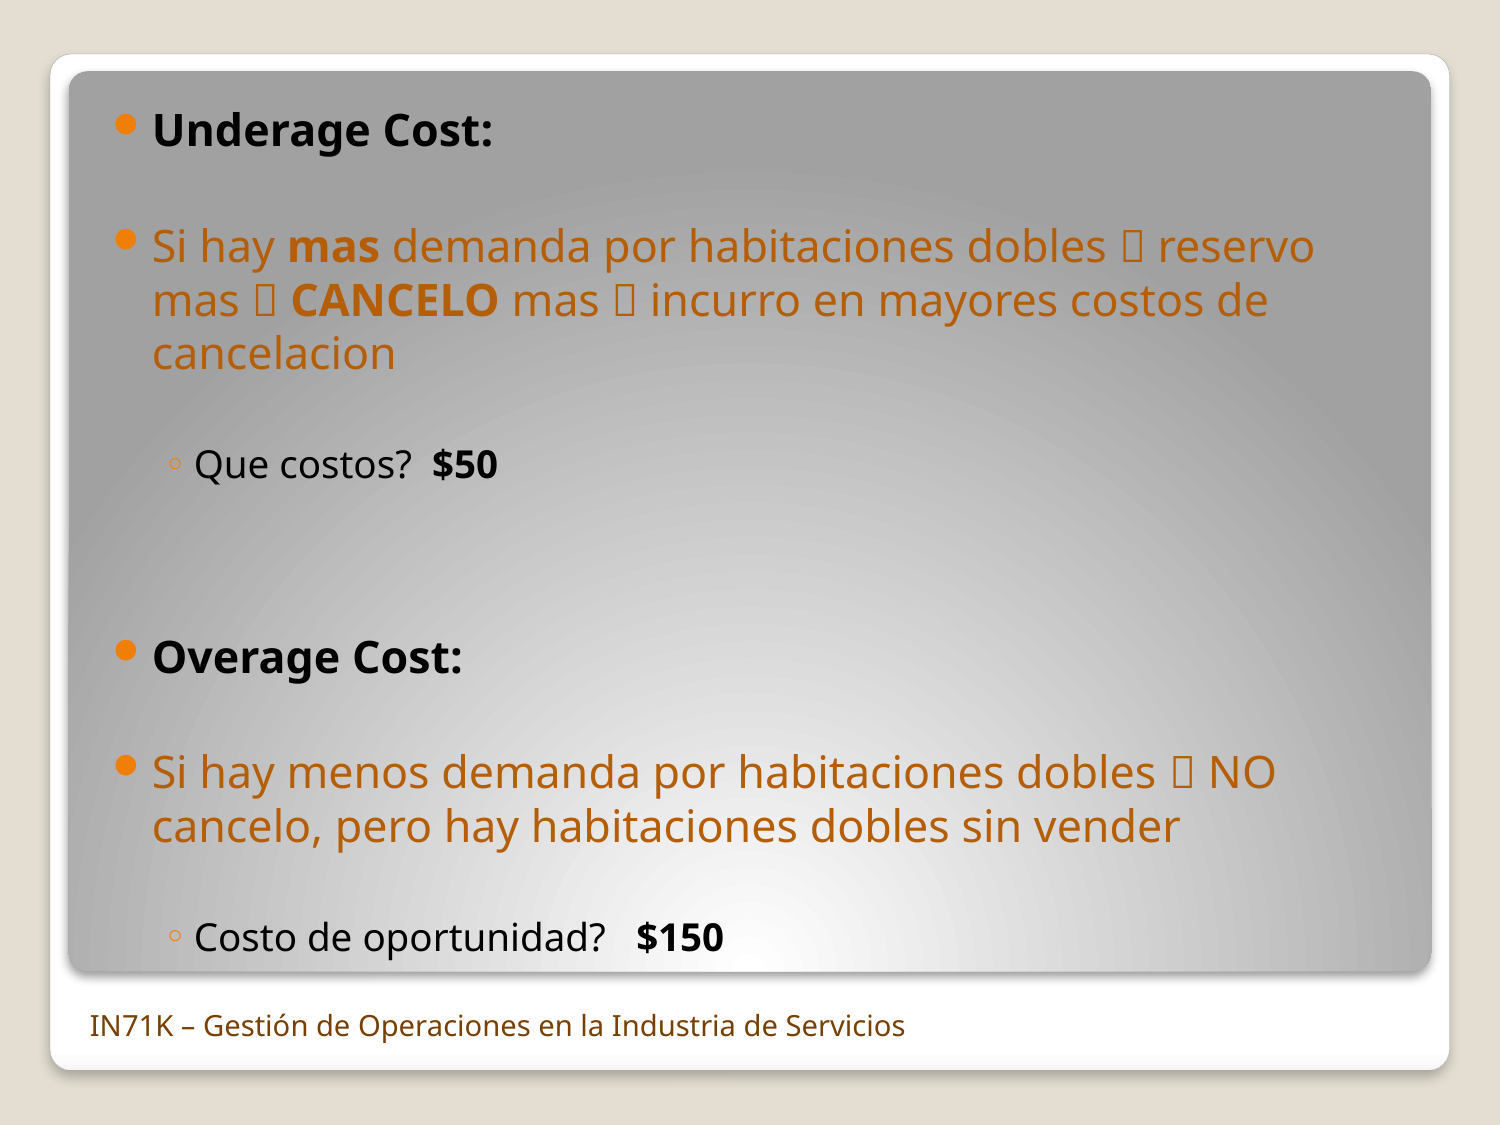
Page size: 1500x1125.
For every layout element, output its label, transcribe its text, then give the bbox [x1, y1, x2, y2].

list Underage Cost: Si hay mas demanda por habitaciones dobles  reservo mas  CANCELO mas  incurro en mayores costos de cancelacion Que costos? $50 Overage Cost: Si hay menos demanda por habitaciones dobles  NO cancelo, pero hay habitaciones dobles sin vender Costo de oportunidad? $150 [82, 86, 1425, 975]
text_box IN71K – Gestión de Operaciones en la Industria de Servicios [74, 999, 1263, 1050]
